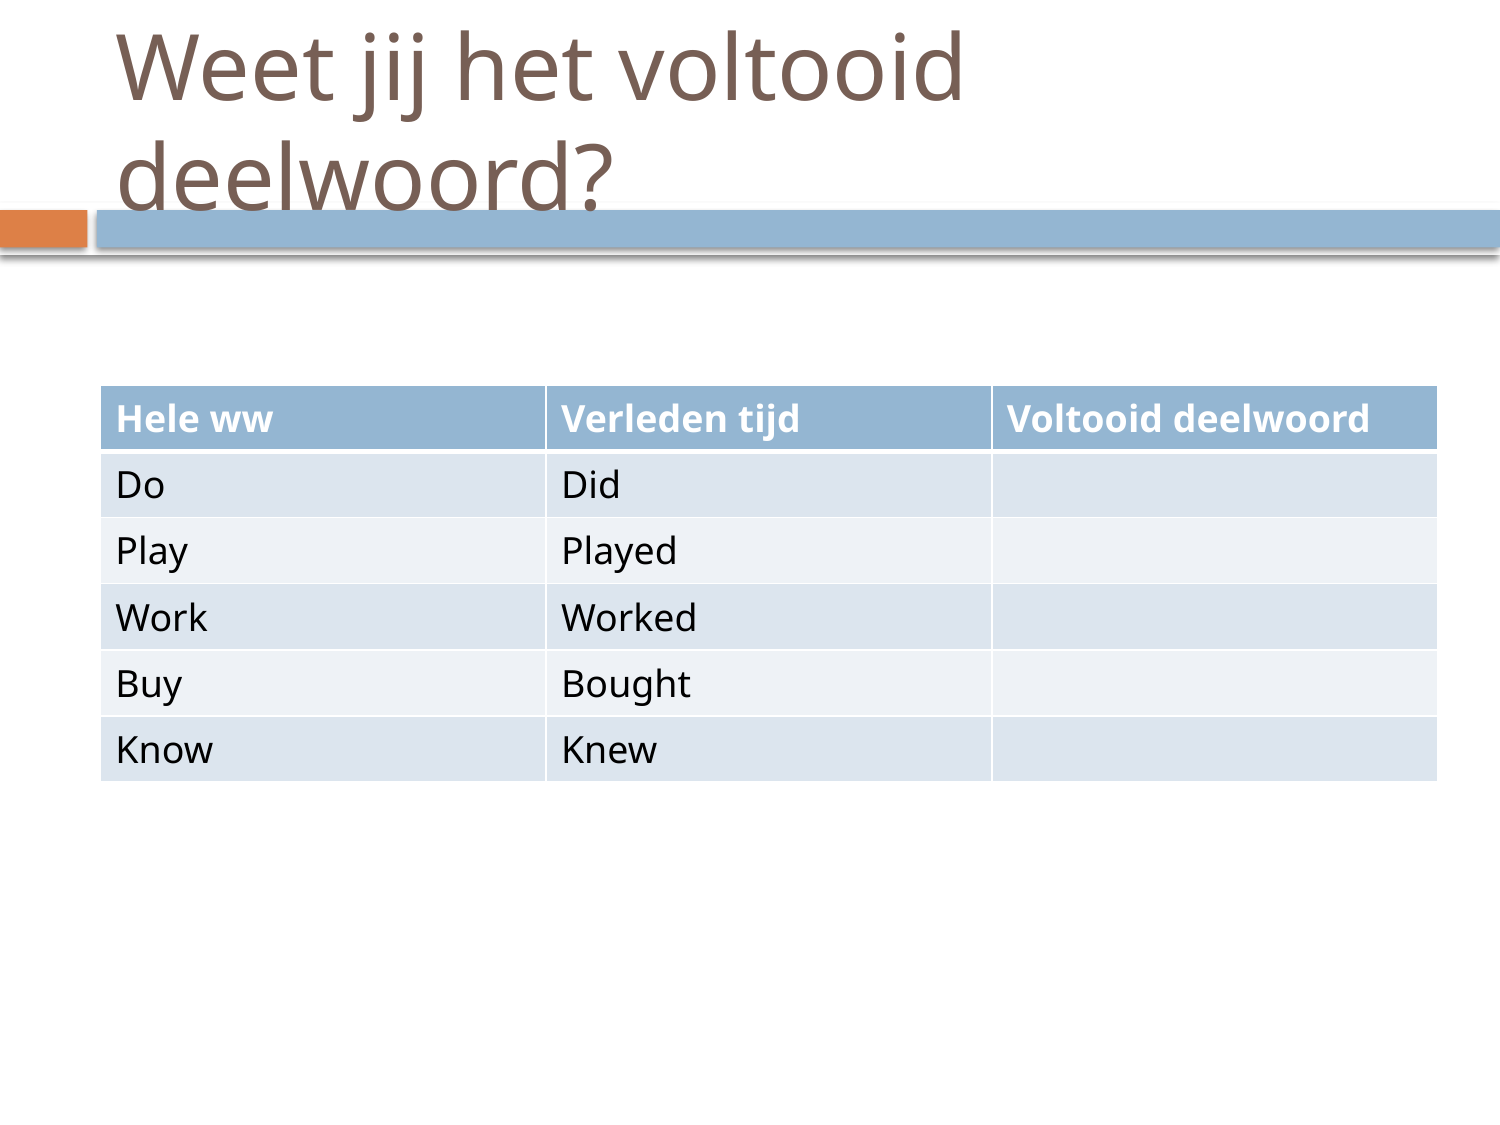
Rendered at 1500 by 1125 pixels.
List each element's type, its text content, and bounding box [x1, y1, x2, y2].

table_cell Did [547, 454, 991, 517]
table_cell [993, 651, 1437, 715]
table_header Verleden tijd [547, 386, 991, 449]
table_cell Play [101, 518, 545, 583]
table_header Hele ww [101, 386, 545, 449]
table_cell [993, 584, 1437, 649]
table_cell Do [101, 454, 545, 517]
table_cell Work [101, 584, 545, 649]
table_cell Played [547, 518, 991, 583]
table_cell Worked [547, 584, 991, 649]
table_cell [993, 518, 1437, 583]
table_cell Knew [547, 717, 991, 781]
table_cell Bought [547, 651, 991, 715]
table_cell [993, 454, 1437, 517]
table_cell Buy [101, 651, 545, 715]
table_cell Know [101, 717, 545, 781]
table_cell [993, 717, 1437, 781]
title Weet jij het voltooid deelwoord? [100, 37, 1438, 200]
table_header Voltooid deelwoord [993, 386, 1437, 449]
